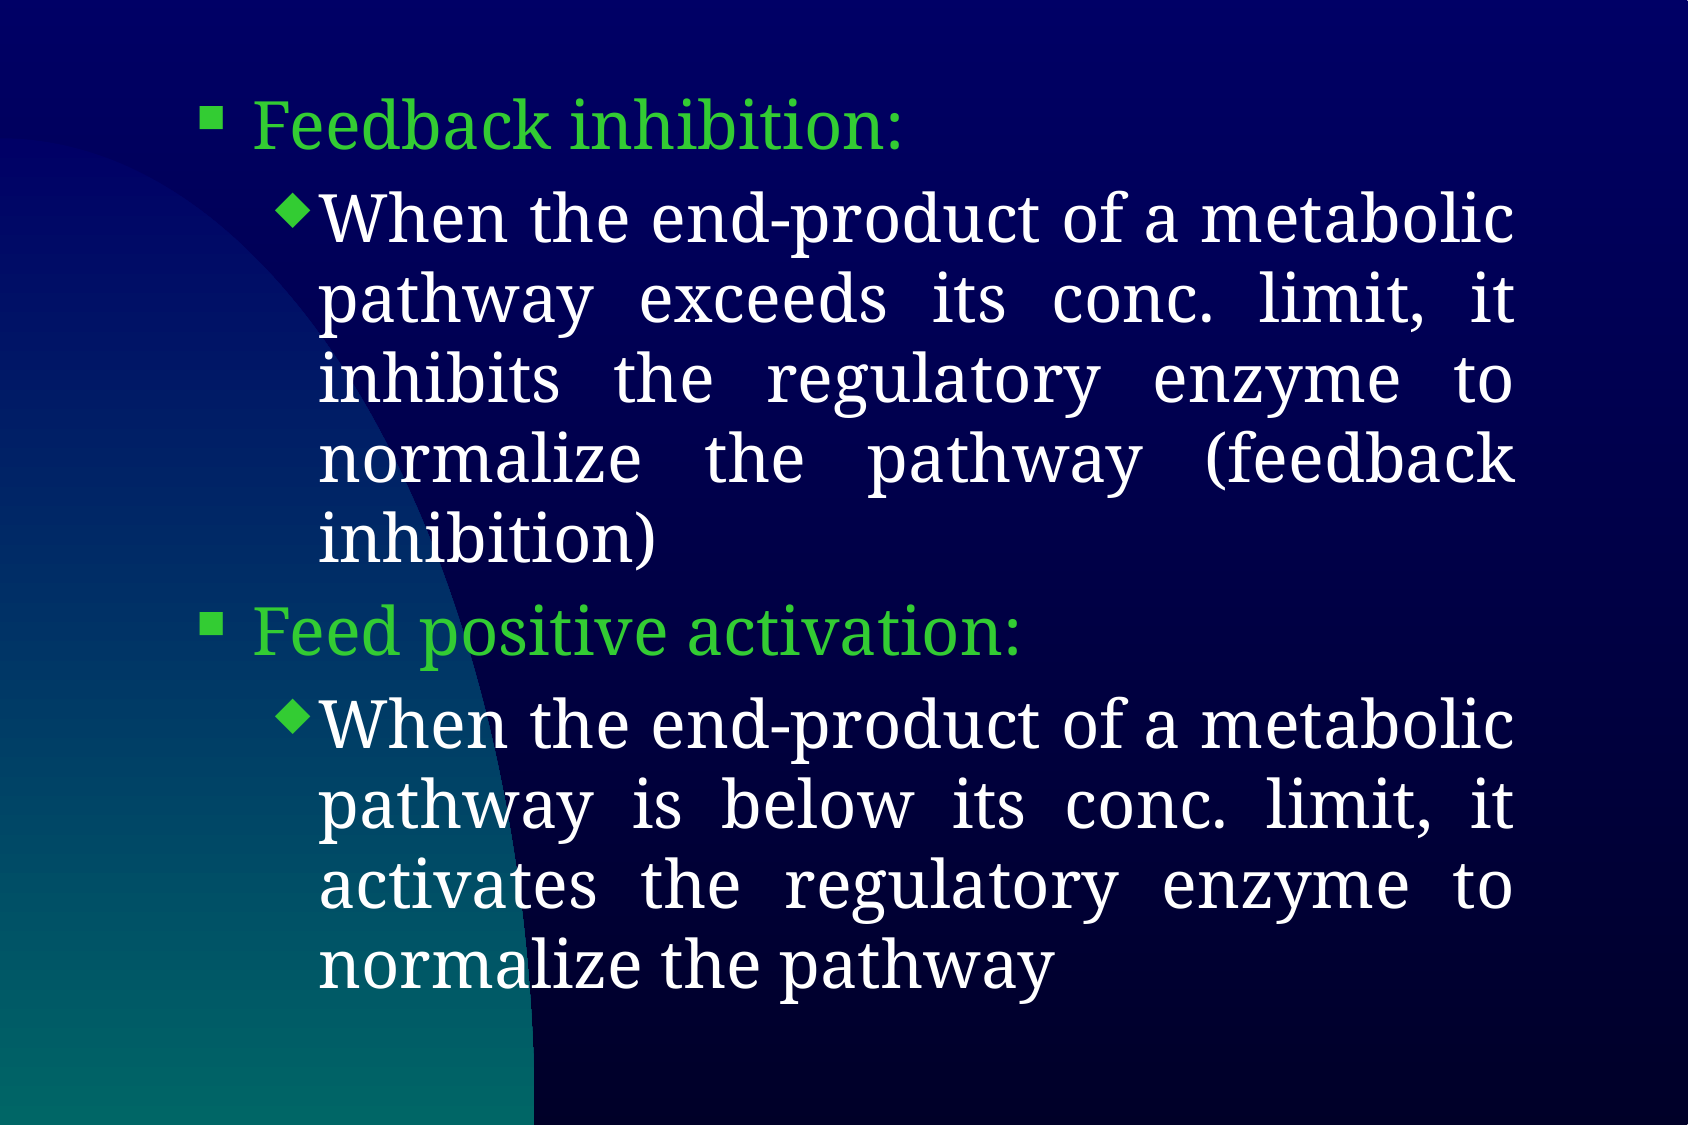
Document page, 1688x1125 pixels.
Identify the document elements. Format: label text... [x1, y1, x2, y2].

list Feedback inhibition: When the end-product of a metabolic pathway exceeds its conc. limit, it inhibits the regulatory enzyme to normalize the pathway (feedback inhibition) Feed positive activation: When the end-product of a metabolic pathway is below its conc. limit, it activates the regulatory enzyme to normalize the pathway [181, 75, 1532, 1038]
